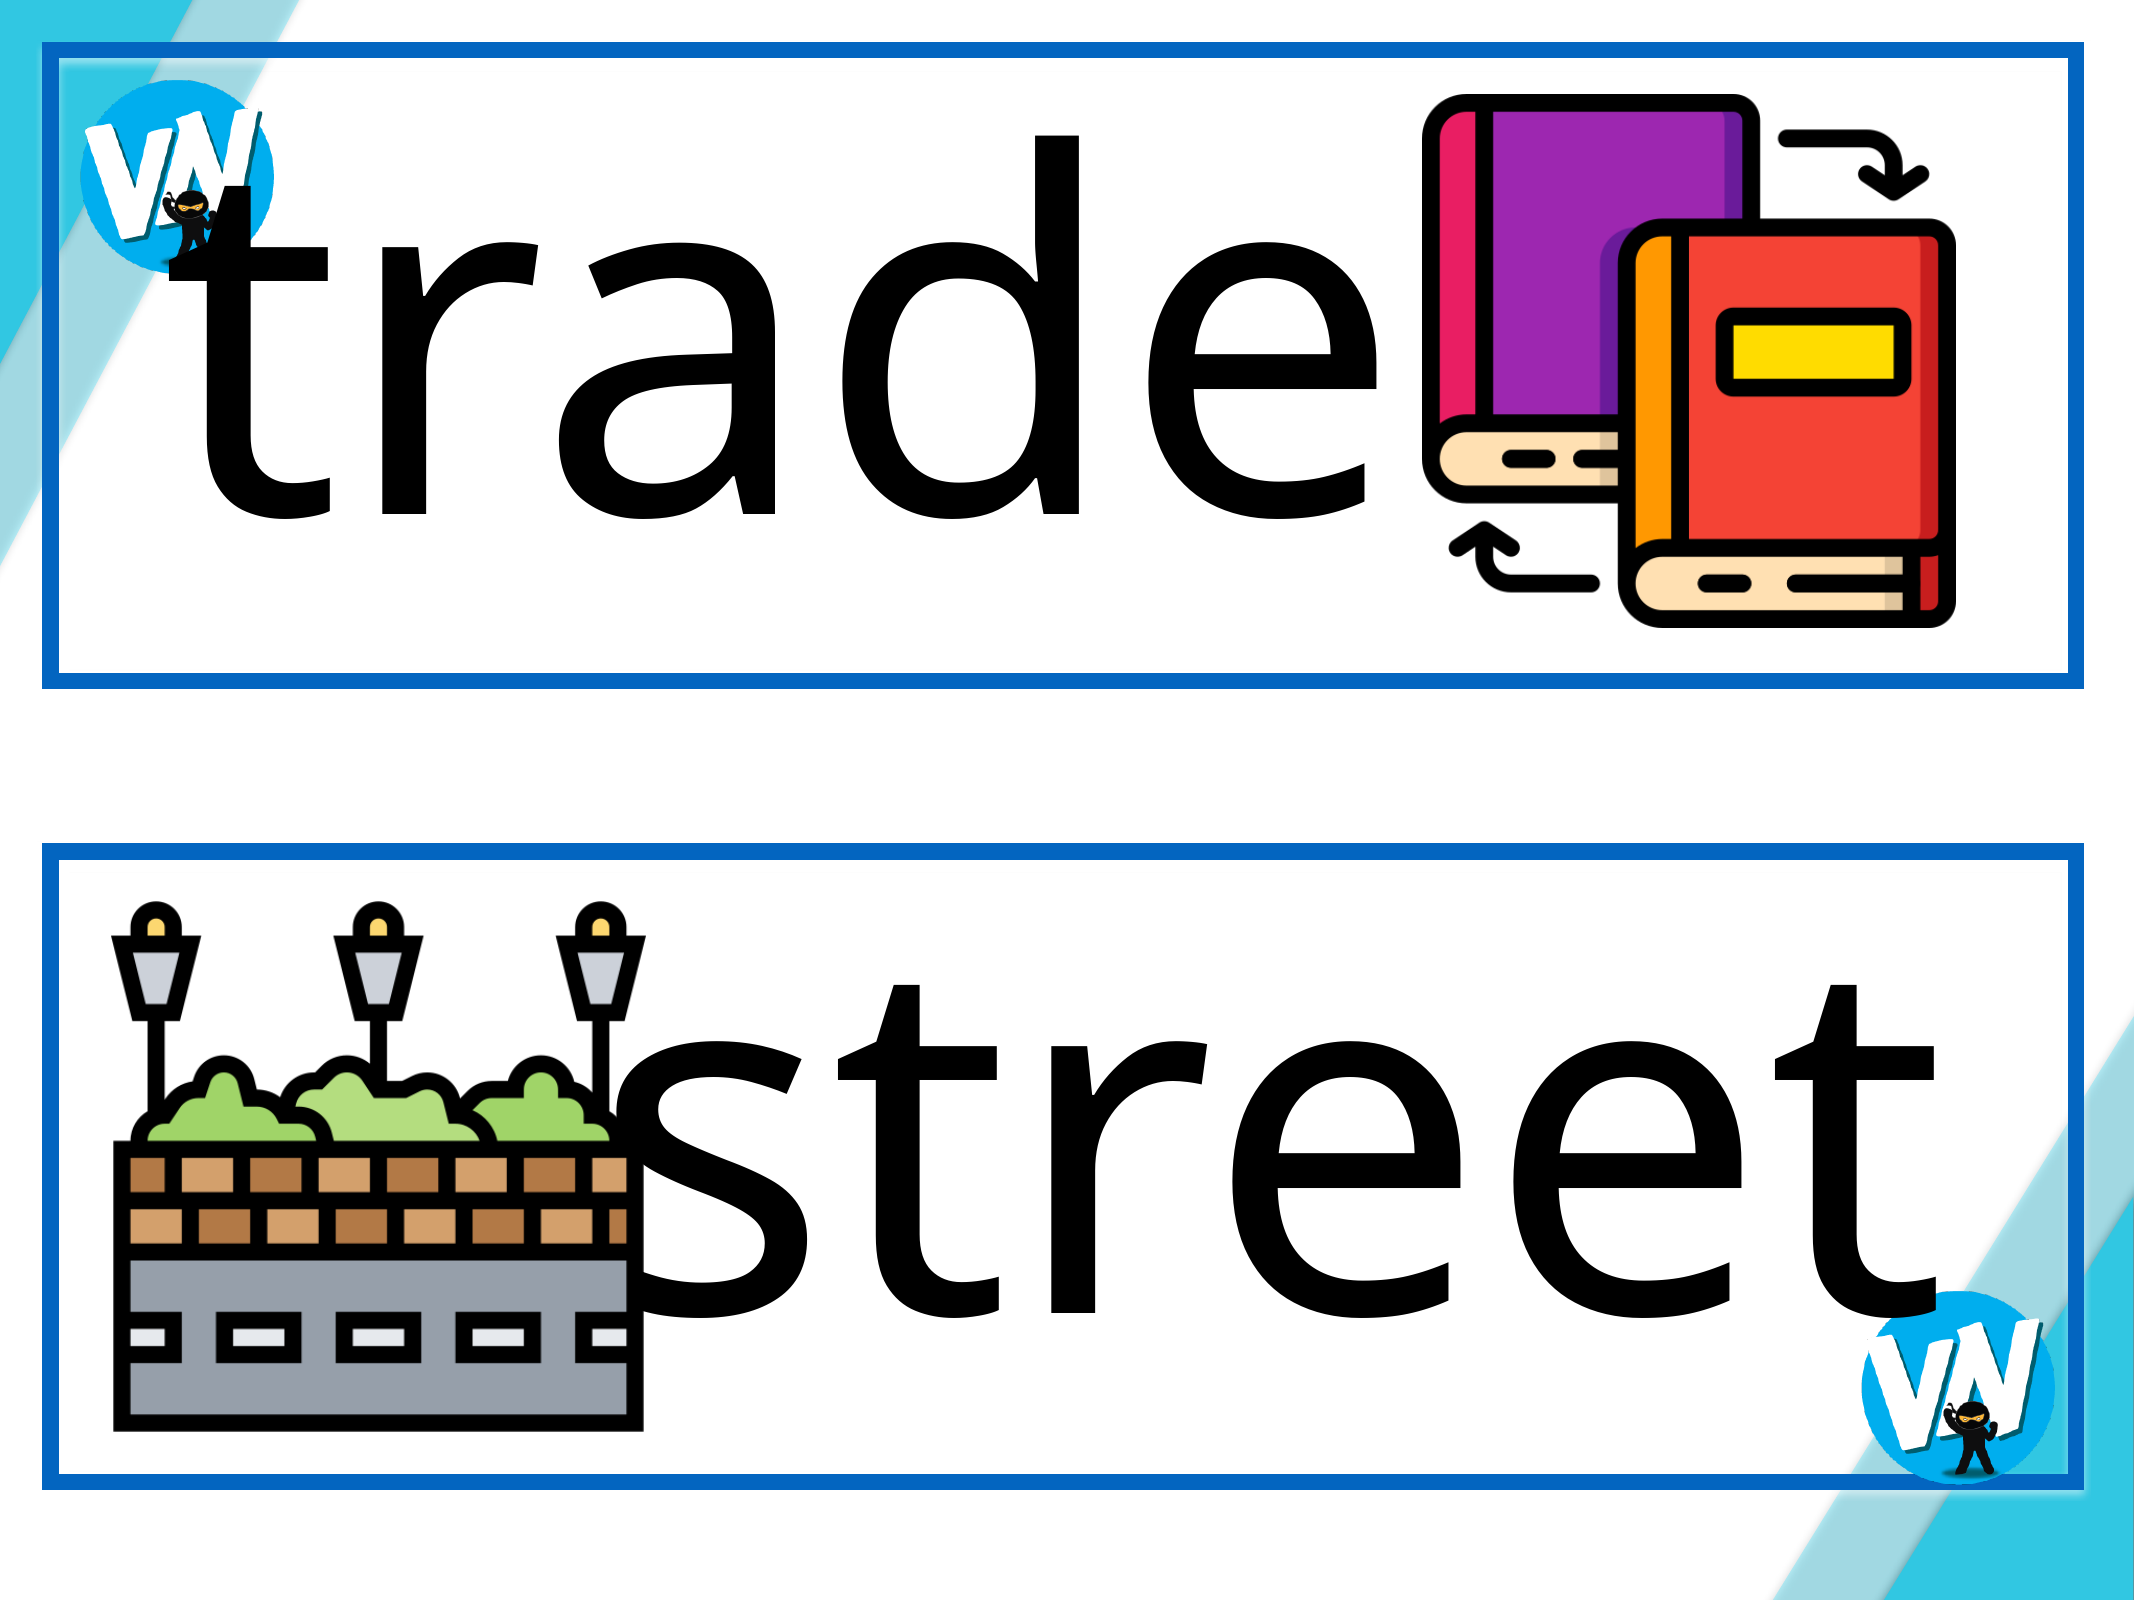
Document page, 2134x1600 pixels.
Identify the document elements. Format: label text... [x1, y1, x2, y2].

text_box street [414, 807, 1956, 1422]
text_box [0, 0, 81, 1497]
text_box [90, 50, 2076, 681]
text_box trade [152, 8, 1412, 623]
picture [57, 77, 299, 278]
picture [111, 899, 646, 1434]
text_box [90, 851, 1833, 1483]
picture [1837, 1288, 2080, 1488]
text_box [1963, 235, 2134, 1600]
picture [1421, 94, 1956, 629]
